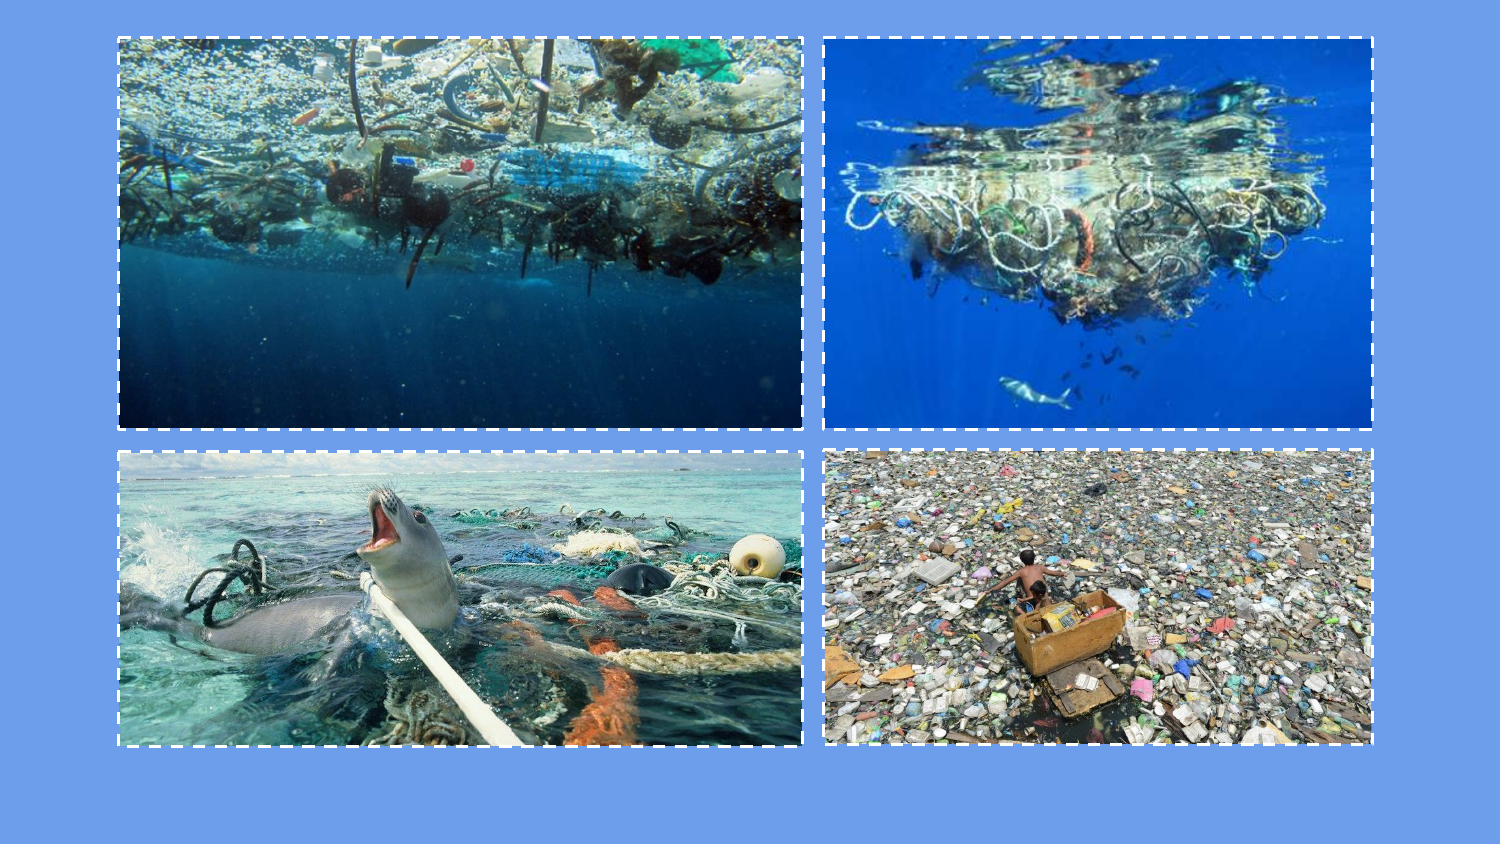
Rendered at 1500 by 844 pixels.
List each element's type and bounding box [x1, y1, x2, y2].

picture [824, 450, 1372, 744]
picture [119, 38, 802, 428]
picture [119, 452, 802, 746]
picture [824, 38, 1372, 428]
